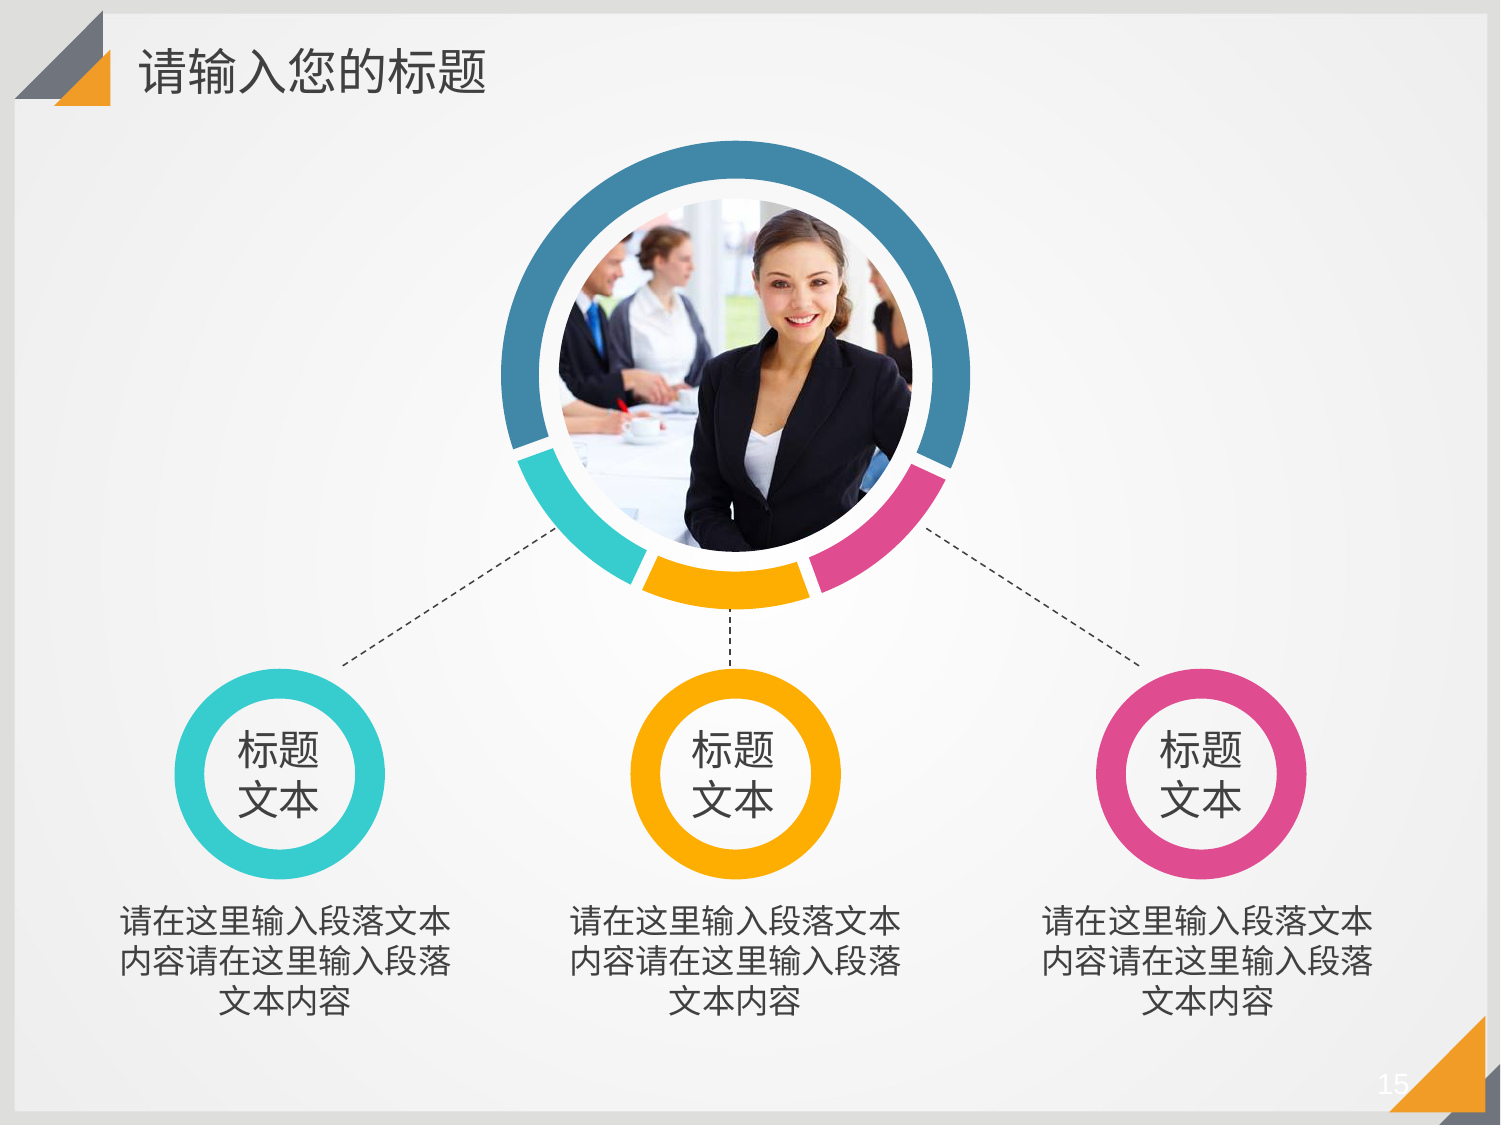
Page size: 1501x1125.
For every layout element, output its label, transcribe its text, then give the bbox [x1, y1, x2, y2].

text_box [630, 668, 841, 880]
text_box [14, 10, 103, 99]
text_box 请输入您的标题 [122, 32, 503, 108]
text_box 请在这里输入段落文本内容请在这里输入段落文本内容 [550, 892, 921, 1028]
picture [0, 0, 1501, 1125]
text_box 标题 文本 [1121, 716, 1282, 831]
text_box 标题 文本 [198, 716, 360, 831]
text_box 请在这里输入段落文本内容请在这里输入段落文本内容 [100, 892, 471, 1028]
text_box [494, 107, 1002, 616]
text_box 请在这里输入段落文本内容请在这里输入段落文本内容 [1023, 892, 1393, 1028]
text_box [926, 528, 1140, 666]
text_box [53, 49, 111, 106]
text_box [1096, 668, 1307, 880]
text_box [174, 668, 385, 880]
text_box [342, 528, 556, 666]
text_box 标题 文本 [653, 716, 814, 831]
